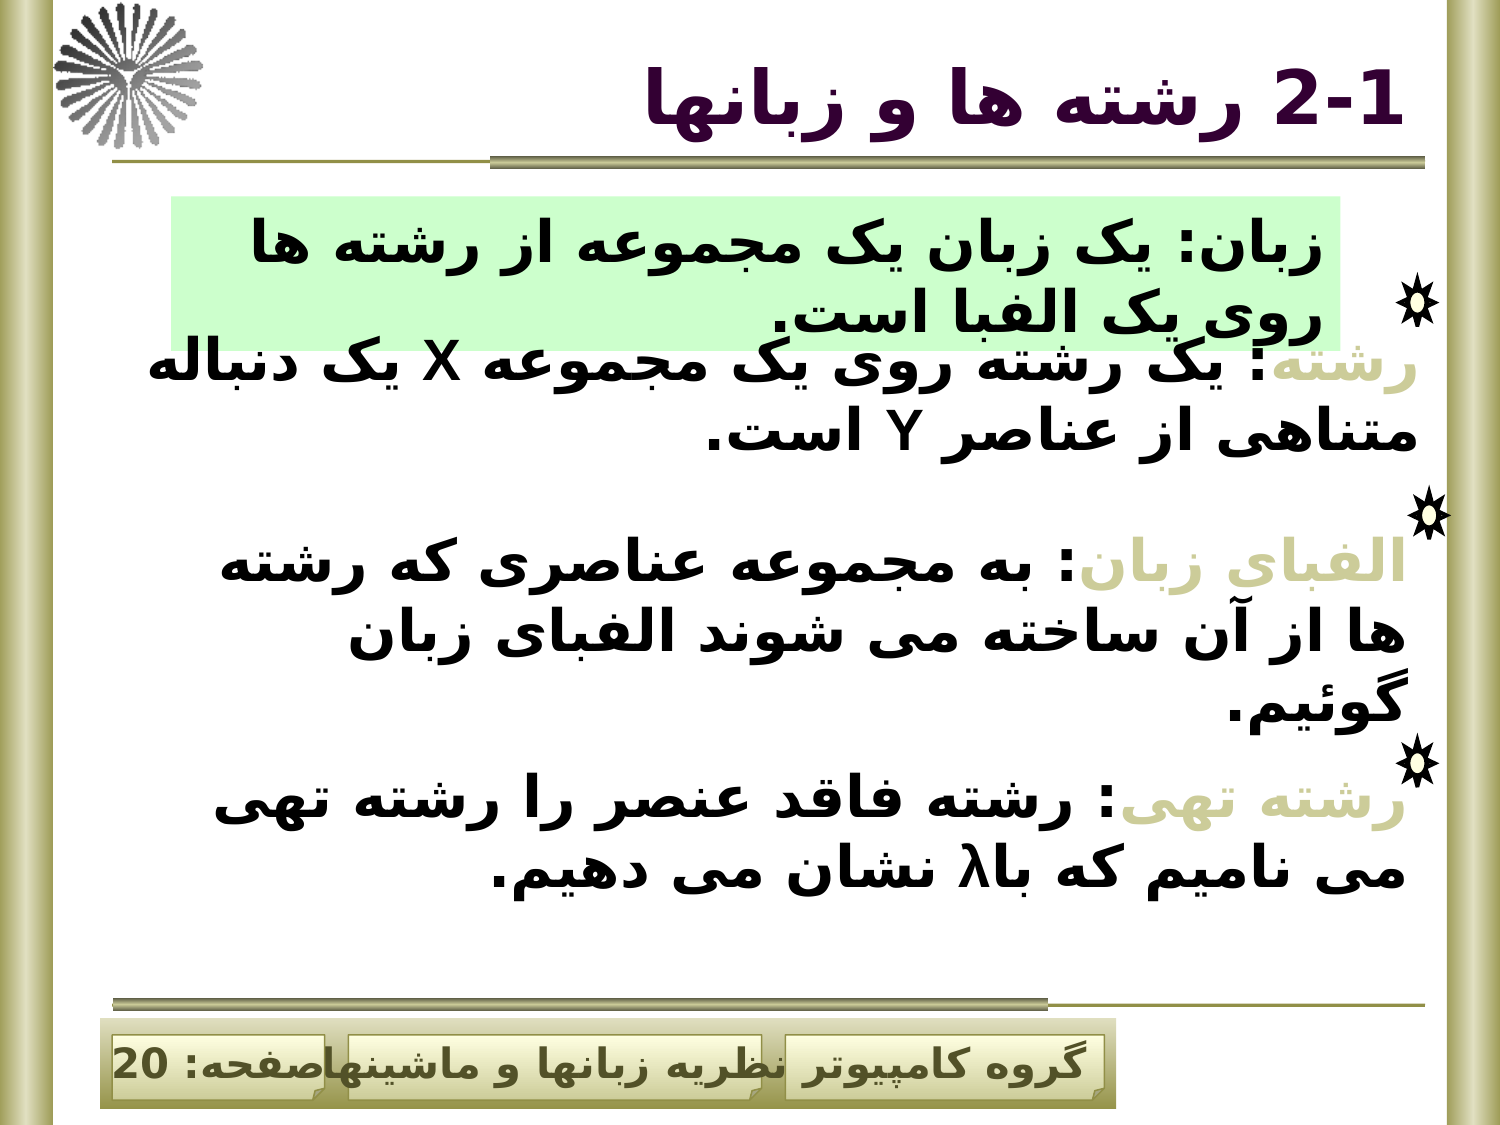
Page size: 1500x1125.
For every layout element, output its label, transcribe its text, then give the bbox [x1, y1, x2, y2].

text_box [1416, 498, 1442, 533]
text_box [1414, 278, 1420, 289]
title 2-1 رشته ها و زبانها [147, 42, 1423, 147]
text_box [1426, 491, 1432, 502]
text_box الفبای زبان: به مجموعه عناصری که رشته ها از آن ساخته می شوند الفبای زبان گوئیم. [147, 515, 1424, 741]
text_box رشته تهی: رشته فاقد عنصر را رشته تهی می نامیم که باλ نشان می دهیم. [123, 751, 1424, 907]
text_box [1414, 739, 1420, 750]
text_box [1399, 759, 1407, 767]
text_box [1404, 285, 1436, 320]
text_box [1404, 746, 1436, 781]
text_box [1414, 316, 1420, 327]
text_box رشته: یک رشته روی یک مجموعه X یک دنباله متناهی از عناصر Y است. [112, 314, 1436, 469]
text_box [1414, 777, 1420, 788]
text_box [1426, 529, 1432, 540]
text_box [1399, 299, 1407, 307]
text_box [1411, 511, 1419, 519]
text_box زبان: یک زبان یک مجموعه از رشته ها روی یک الفبا است. [171, 196, 1341, 314]
text_box [1439, 511, 1447, 519]
